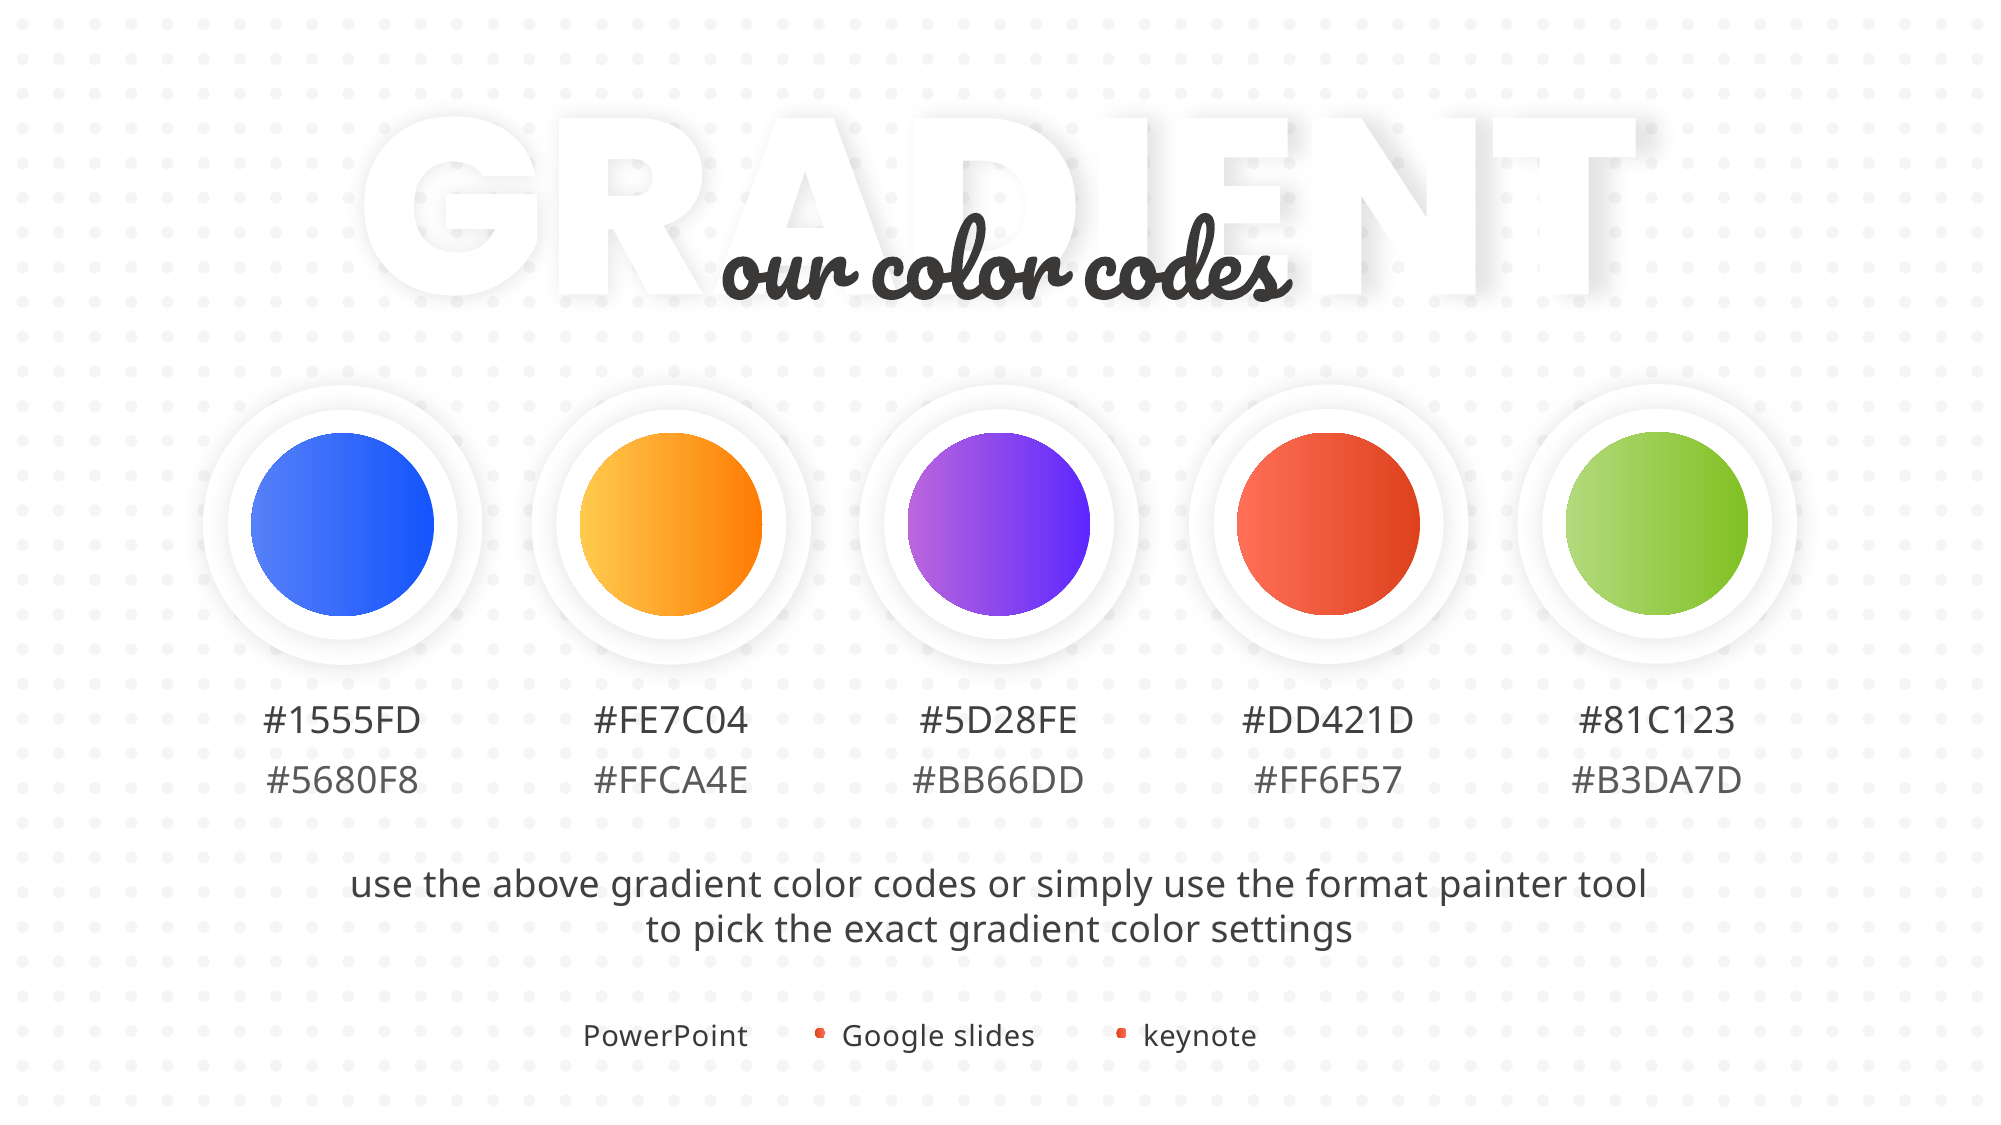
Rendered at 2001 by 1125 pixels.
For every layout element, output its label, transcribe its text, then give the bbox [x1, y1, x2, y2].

text_box [530, 383, 813, 666]
text_box [555, 408, 788, 641]
text_box [858, 383, 1140, 666]
text_box [226, 408, 459, 641]
text_box [1516, 383, 1799, 665]
text_box #1555FD [213, 688, 473, 748]
text_box [1187, 383, 1470, 666]
text_box #B3DA7D [1527, 748, 1787, 809]
text_box #5D28FE [869, 688, 1129, 748]
text_box [906, 431, 1092, 617]
text_box #81C123 [1527, 688, 1787, 748]
text_box [1564, 431, 1750, 617]
text_box [1212, 407, 1445, 640]
text_box #FE7C04 [541, 688, 801, 748]
text_box #FF6F57 [1198, 748, 1459, 809]
text_box use the above gradient color codes or simply use the format painter tool to pick the exact gradient color settings [63, 852, 1937, 958]
text_box [201, 384, 484, 666]
text_box [1236, 431, 1422, 617]
text_box [883, 408, 1115, 641]
text_box [607, 432, 764, 617]
text_box [250, 432, 436, 618]
text_box [1541, 407, 1774, 640]
text_box #BB66DD [869, 748, 1129, 809]
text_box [568, 1010, 1432, 1061]
text_box #DD421D [1198, 688, 1459, 748]
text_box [364, 116, 1636, 303]
text_box #FFCA4E [541, 748, 801, 809]
text_box #5680F8 [213, 748, 473, 809]
